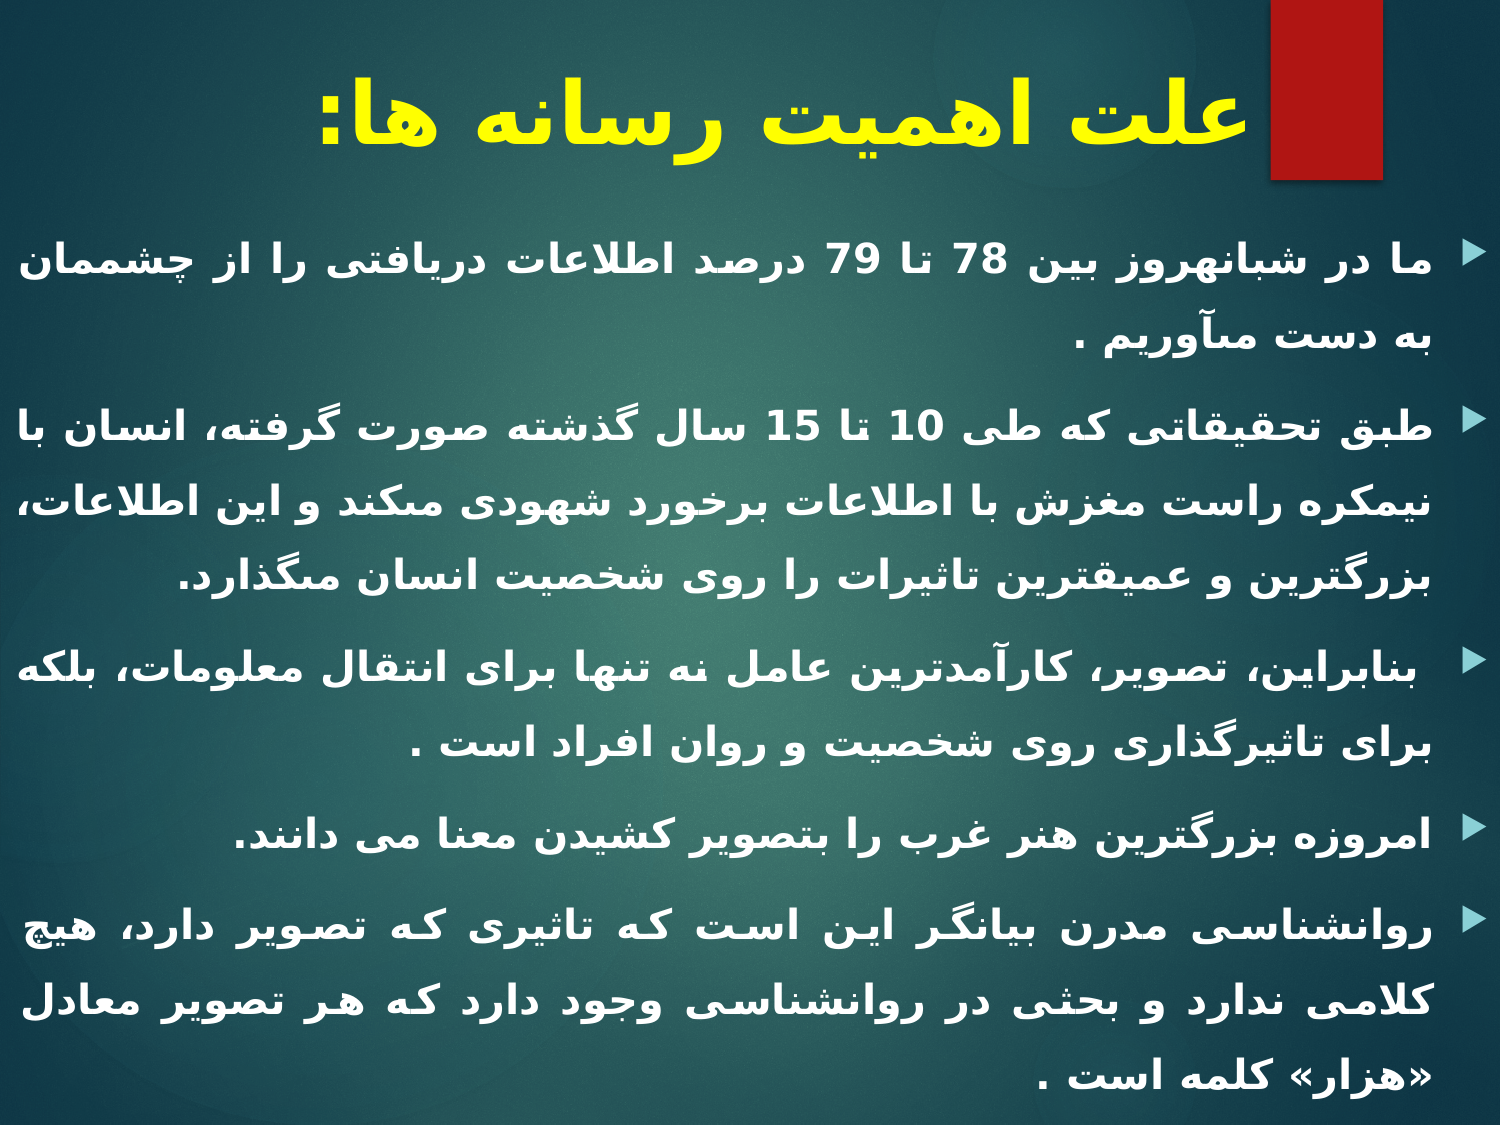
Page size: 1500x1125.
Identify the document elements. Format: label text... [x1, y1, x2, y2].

title علت اهمیت رسانه ها: [112, 50, 1270, 200]
list ما در شبانه‏روز بین 78 تا 79 درصد اطلاعات دریافتى را از چشممان به دست مى‏آوریم . طبق تحقیقاتى که طى 10 تا 15 سال گذشته صورت گرفته، انسان با نیمکره راست مغزش با اطلاعات برخورد شهودى مى‏کند و این اطلاعات، بزرگ‏ترین و عمیق‏ترین تاثیرات را روى شخصیت انسان مى‏گذارد. بنابراین، تصویر، کارآمدترین عامل نه تنها براى انتقال معلومات، بلکه براى تاثیرگذارى روى شخصیت و روان افراد است . امروزه بزرگترین هنر غرب را بتصویر کشیدن معنا می دانند. روان‏شناسى مدرن بیانگر این است که تاثیرى که تصویر دارد، هیچ کلامى ندارد و بحثى در روان‏شناسى وجود دارد که هر تصویر معادل «هزار» کلمه است . [0, 200, 1500, 1125]
